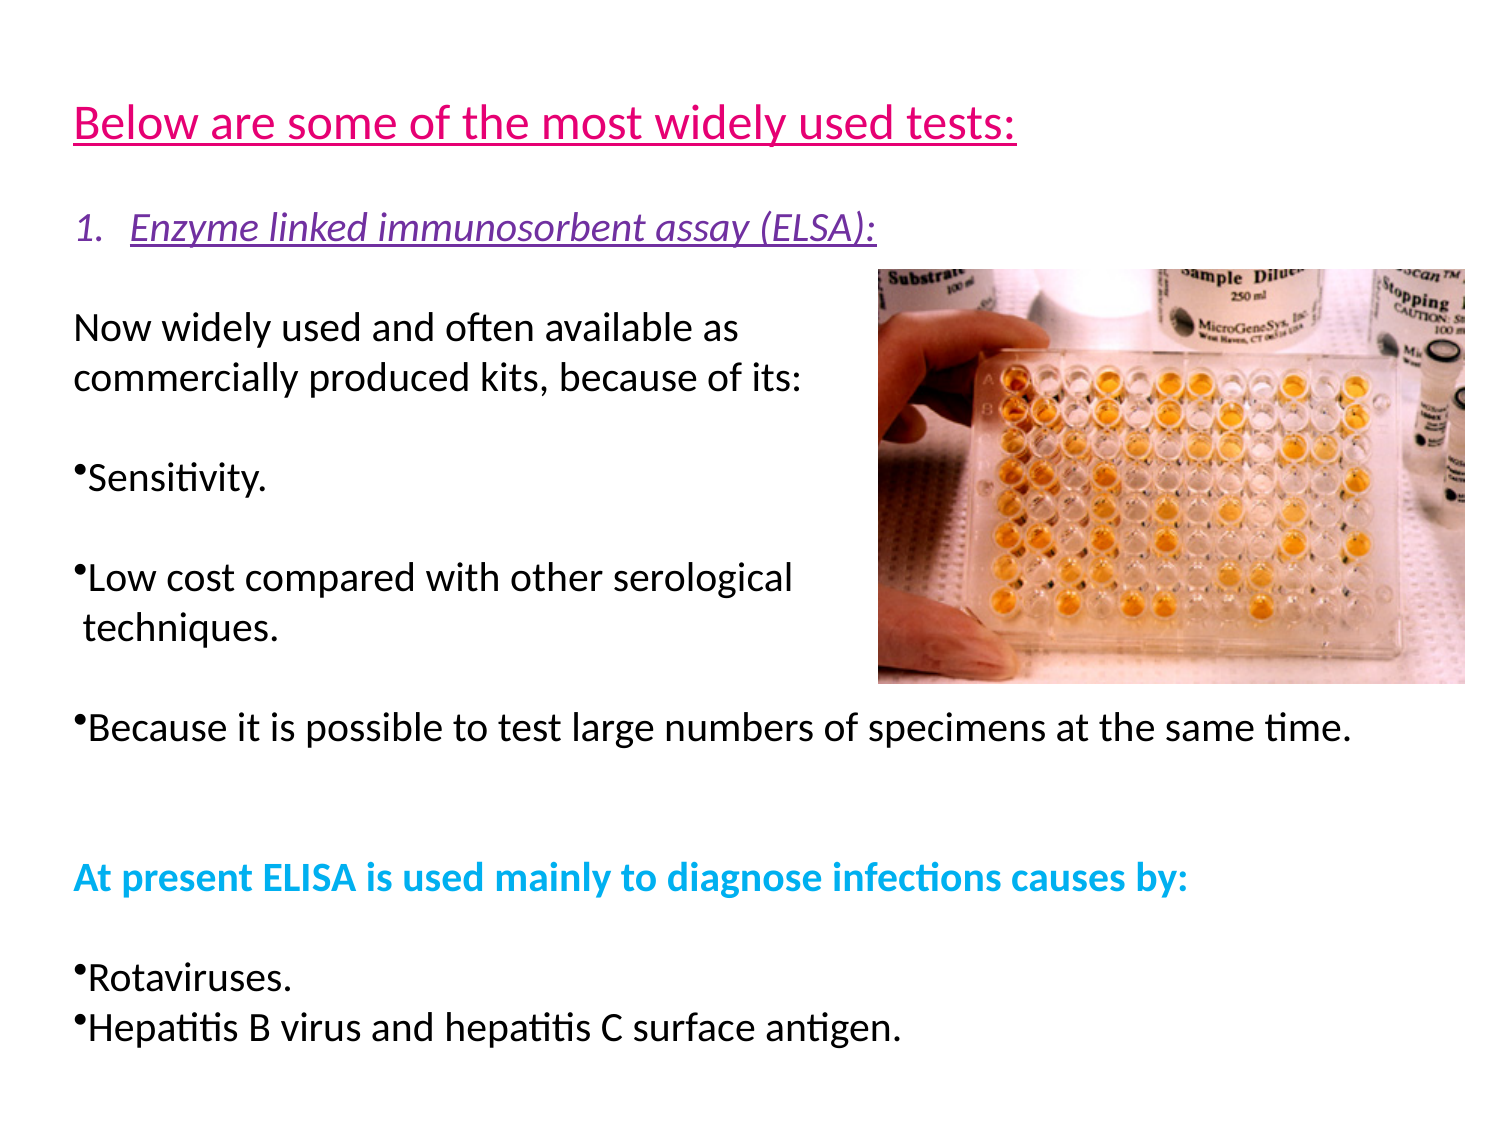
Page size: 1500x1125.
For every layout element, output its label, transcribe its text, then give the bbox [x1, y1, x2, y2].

picture [878, 269, 1466, 684]
text_box Below are some of the most widely used tests: Enzyme linked immunosorbent assay (ELSA): Now widely used and often available as commercially produced kits, because of its: Sensitivity. Low cost compared with other serological techniques. Because it is possible to test large numbers of specimens at the same time. At present ELISA is used mainly to diagnose infections causes by: Rotaviruses. Hepatitis B virus and hepatitis C surface antigen. [58, 82, 1442, 1125]
